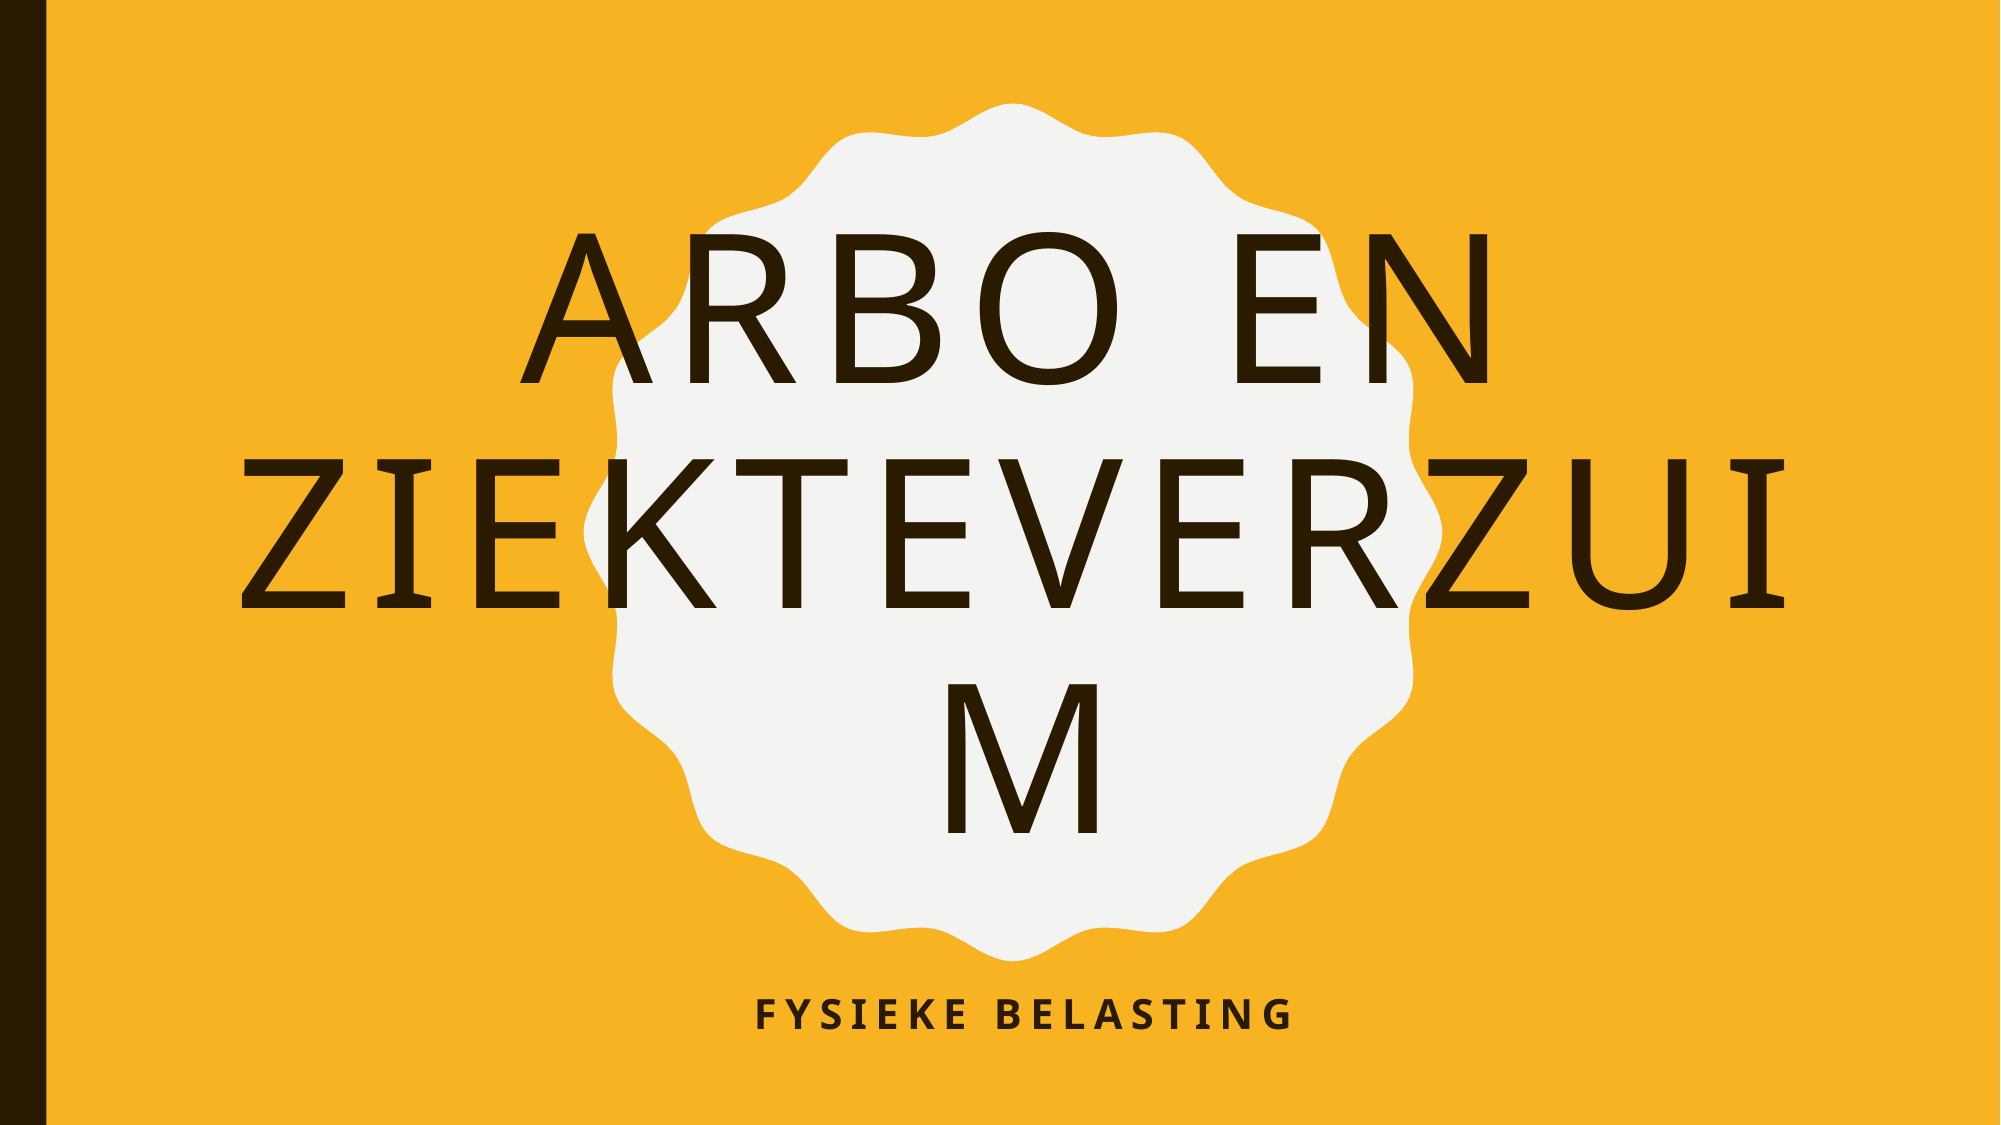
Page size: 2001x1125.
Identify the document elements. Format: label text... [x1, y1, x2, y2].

subtitle Fysieke belasting [363, 980, 1684, 1103]
title Arbo en ziekteverzuim [176, 180, 1870, 902]
